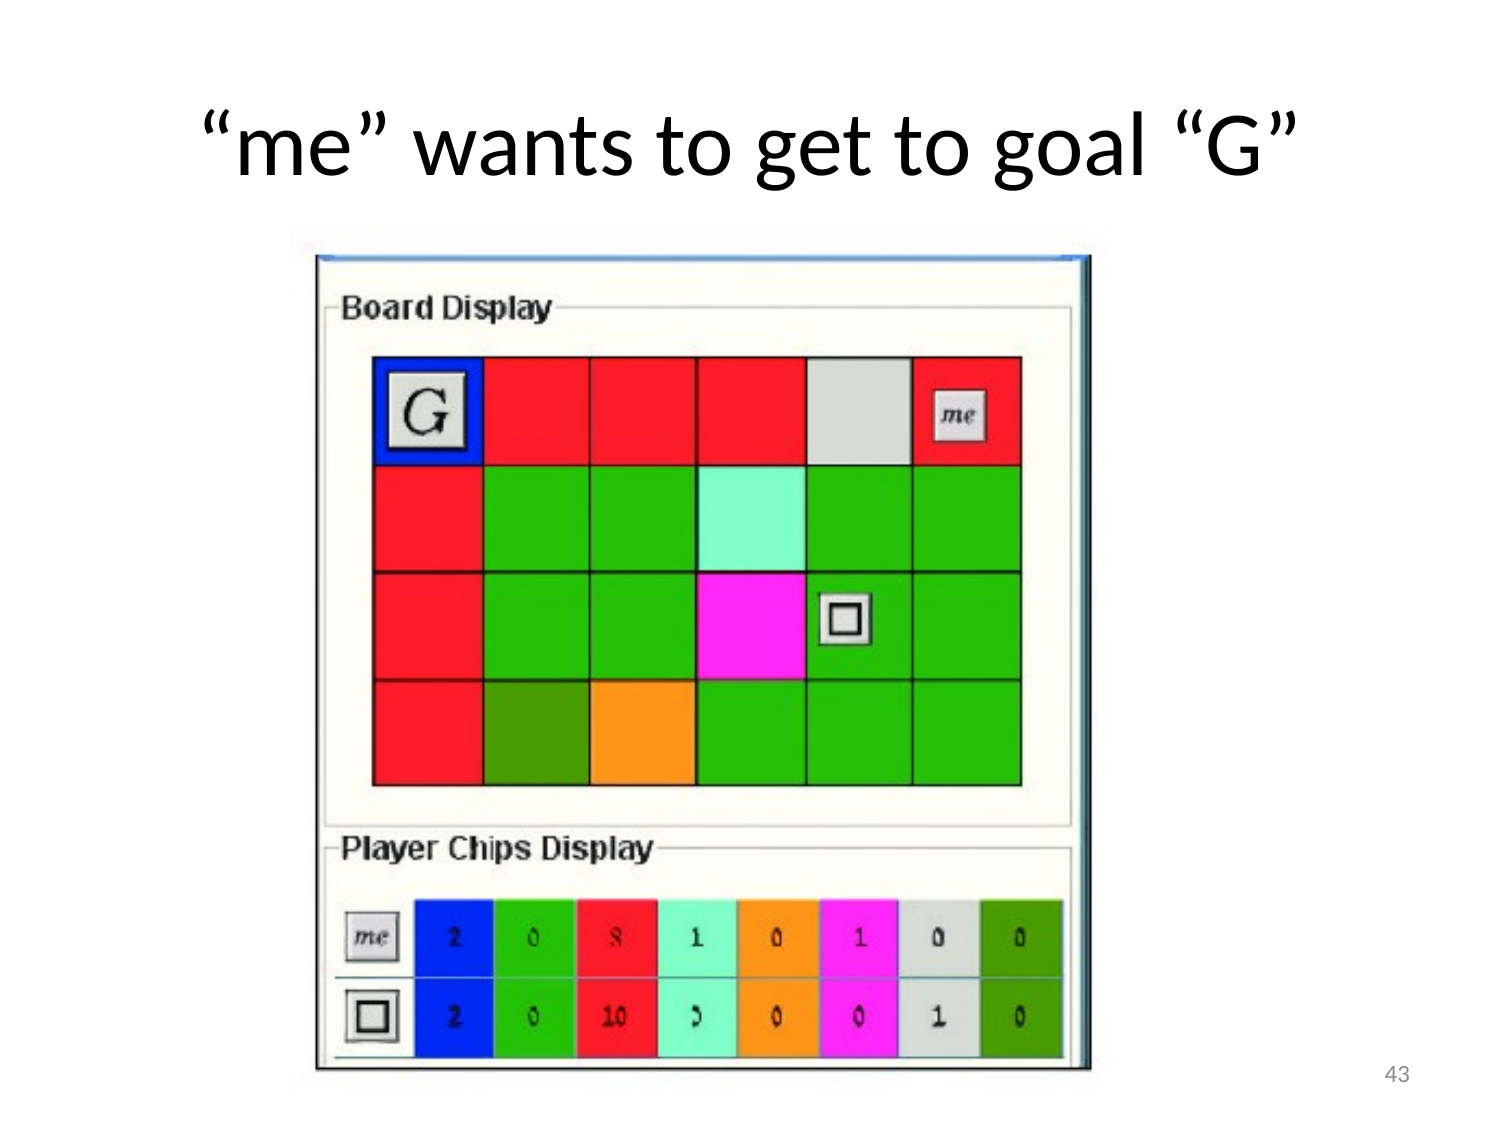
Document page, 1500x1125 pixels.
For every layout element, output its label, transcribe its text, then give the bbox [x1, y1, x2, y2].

picture [290, 225, 1116, 1096]
slide_number 43 [1117, 1042, 1425, 1103]
text_box “me” wants to get to goal “G” [75, 45, 1425, 233]
